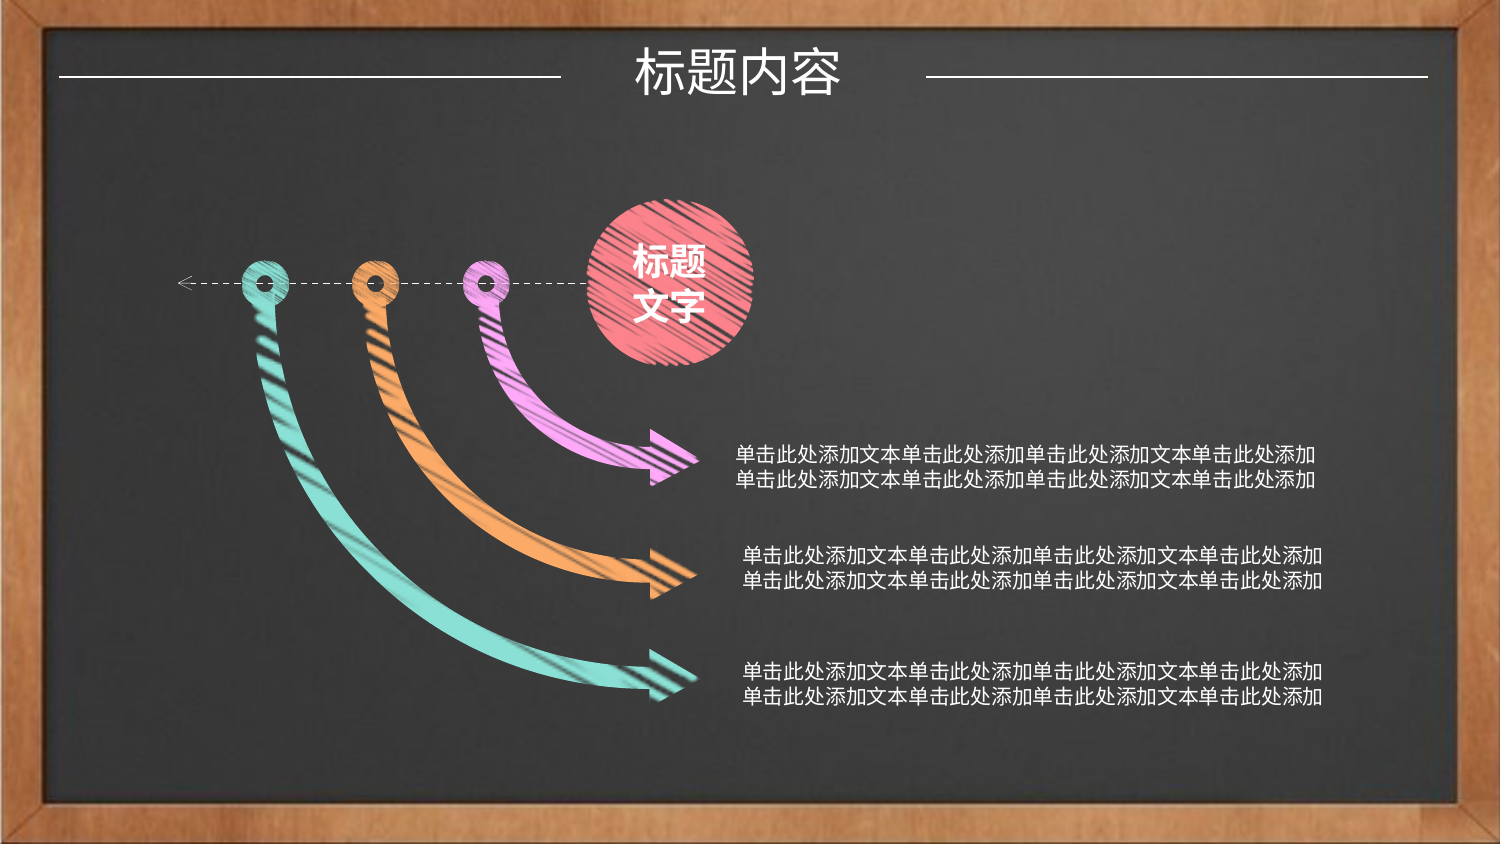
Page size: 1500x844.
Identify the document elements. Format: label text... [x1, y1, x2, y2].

text_box 标题文字 [583, 196, 757, 370]
text_box 标题内容 [608, 32, 868, 110]
picture [0, 0, 1500, 844]
text_box 单击此处添加文本单击此处添加单击此处添加文本单击此处添加 单击此处添加文本单击此处添加单击此处添加文本单击此处添加 [727, 651, 1478, 716]
text_box [349, 257, 402, 310]
text_box [474, 305, 704, 490]
text_box 单击此处添加文本单击此处添加单击此处添加文本单击此处添加 单击此处添加文本单击此处添加单击此处添加文本单击此处添加 [727, 535, 1478, 600]
text_box 单击此处添加文本单击此处添加单击此处添加文本单击此处添加 单击此处添加文本单击此处添加单击此处添加文本单击此处添加 [720, 433, 1471, 499]
text_box [460, 257, 512, 310]
text_box [249, 305, 703, 709]
text_box [360, 305, 704, 603]
text_box [239, 257, 292, 310]
text_box [177, 275, 196, 291]
